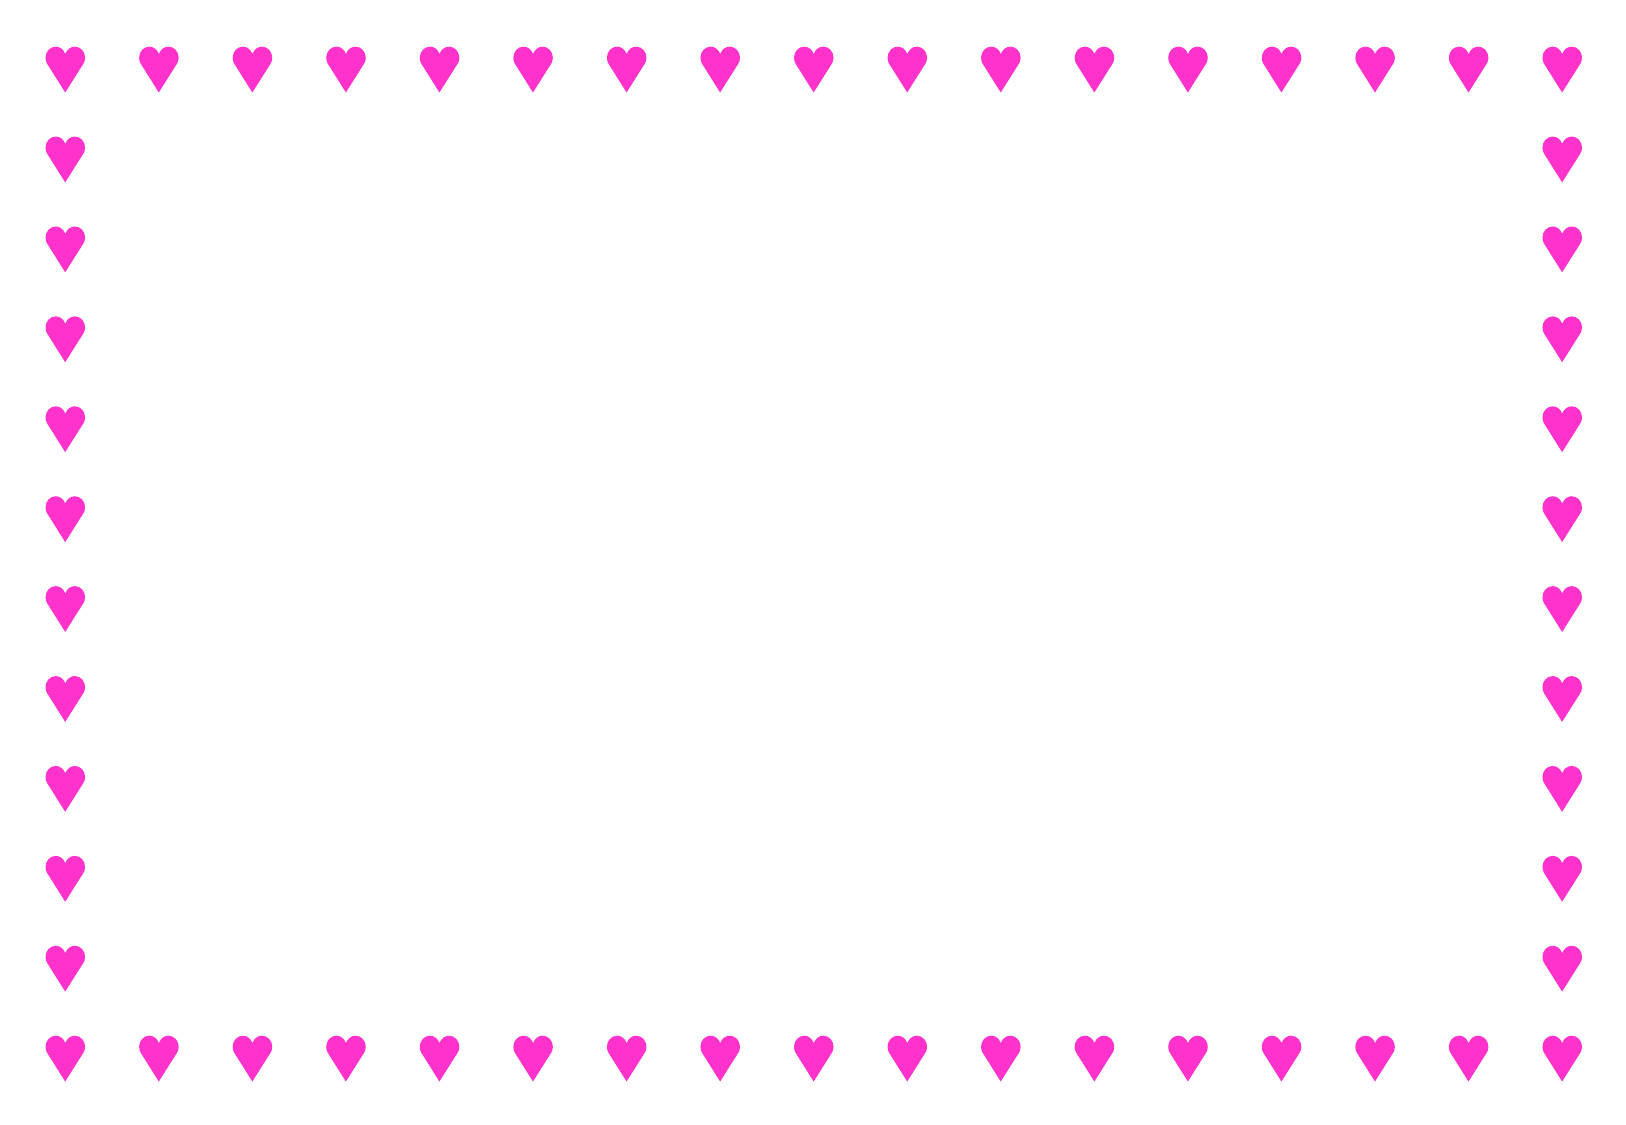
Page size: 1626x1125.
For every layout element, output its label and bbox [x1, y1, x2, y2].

text_box [45, 46, 1583, 1082]
